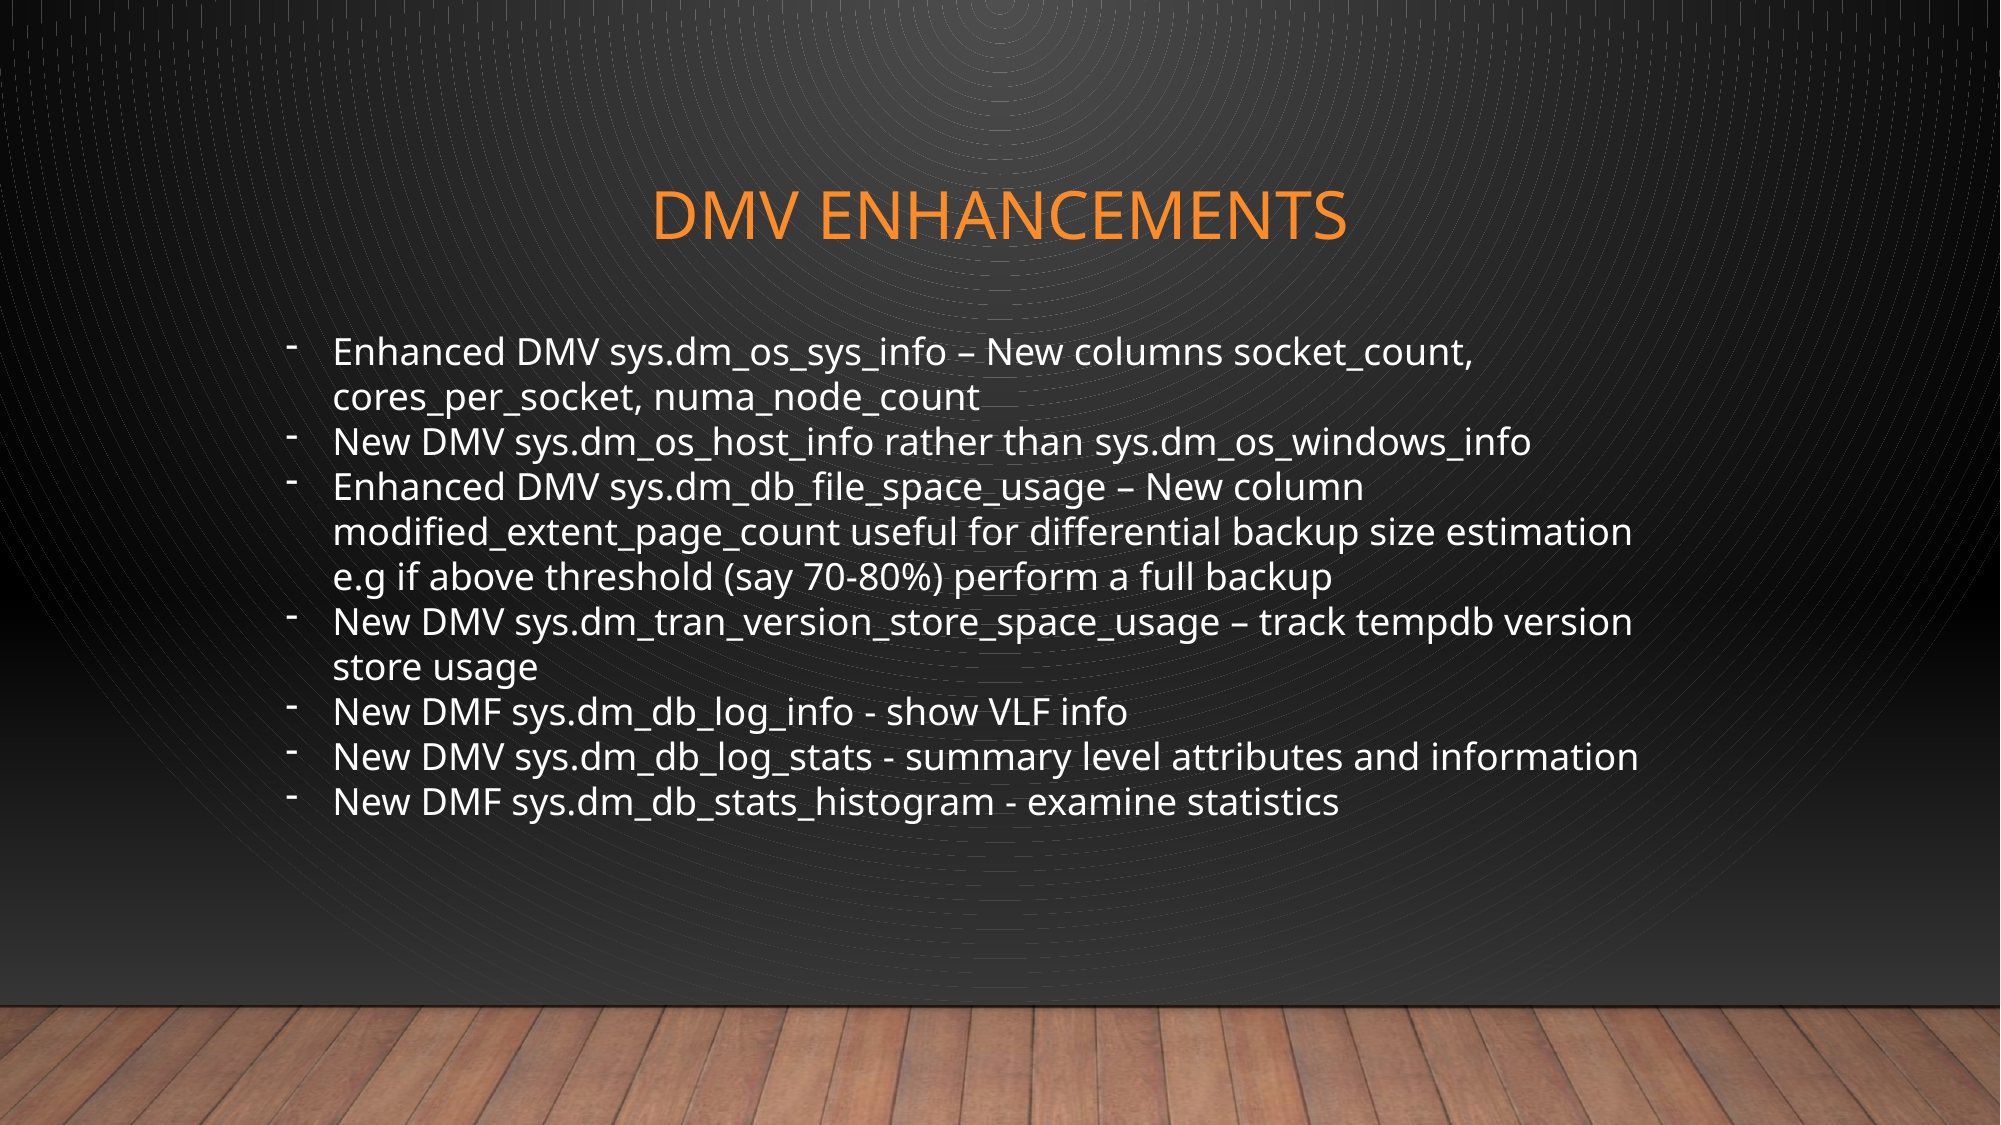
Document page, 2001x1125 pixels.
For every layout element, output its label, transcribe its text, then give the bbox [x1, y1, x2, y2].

text_box Enhanced DMV sys.dm_os_sys_info – New columns socket_count, cores_per_socket, numa_node_count New DMV sys.dm_os_host_info rather than sys.dm_os_windows_info Enhanced DMV sys.dm_db_file_space_usage – New column modified_extent_page_count useful for differential backup size estimation e.g if above threshold (say 70-80%) perform a full backup New DMV sys.dm_tran_version_store_space_usage – track tempdb version store usage New DMF sys.dm_db_log_info - show VLF info New DMV sys.dm_db_log_stats - summary level attributes and information New DMF sys.dm_db_stats_histogram - examine statistics [270, 320, 1693, 830]
title DMV ENHANCEMENTS [238, 131, 1763, 305]
picture [0, 1005, 2000, 1125]
